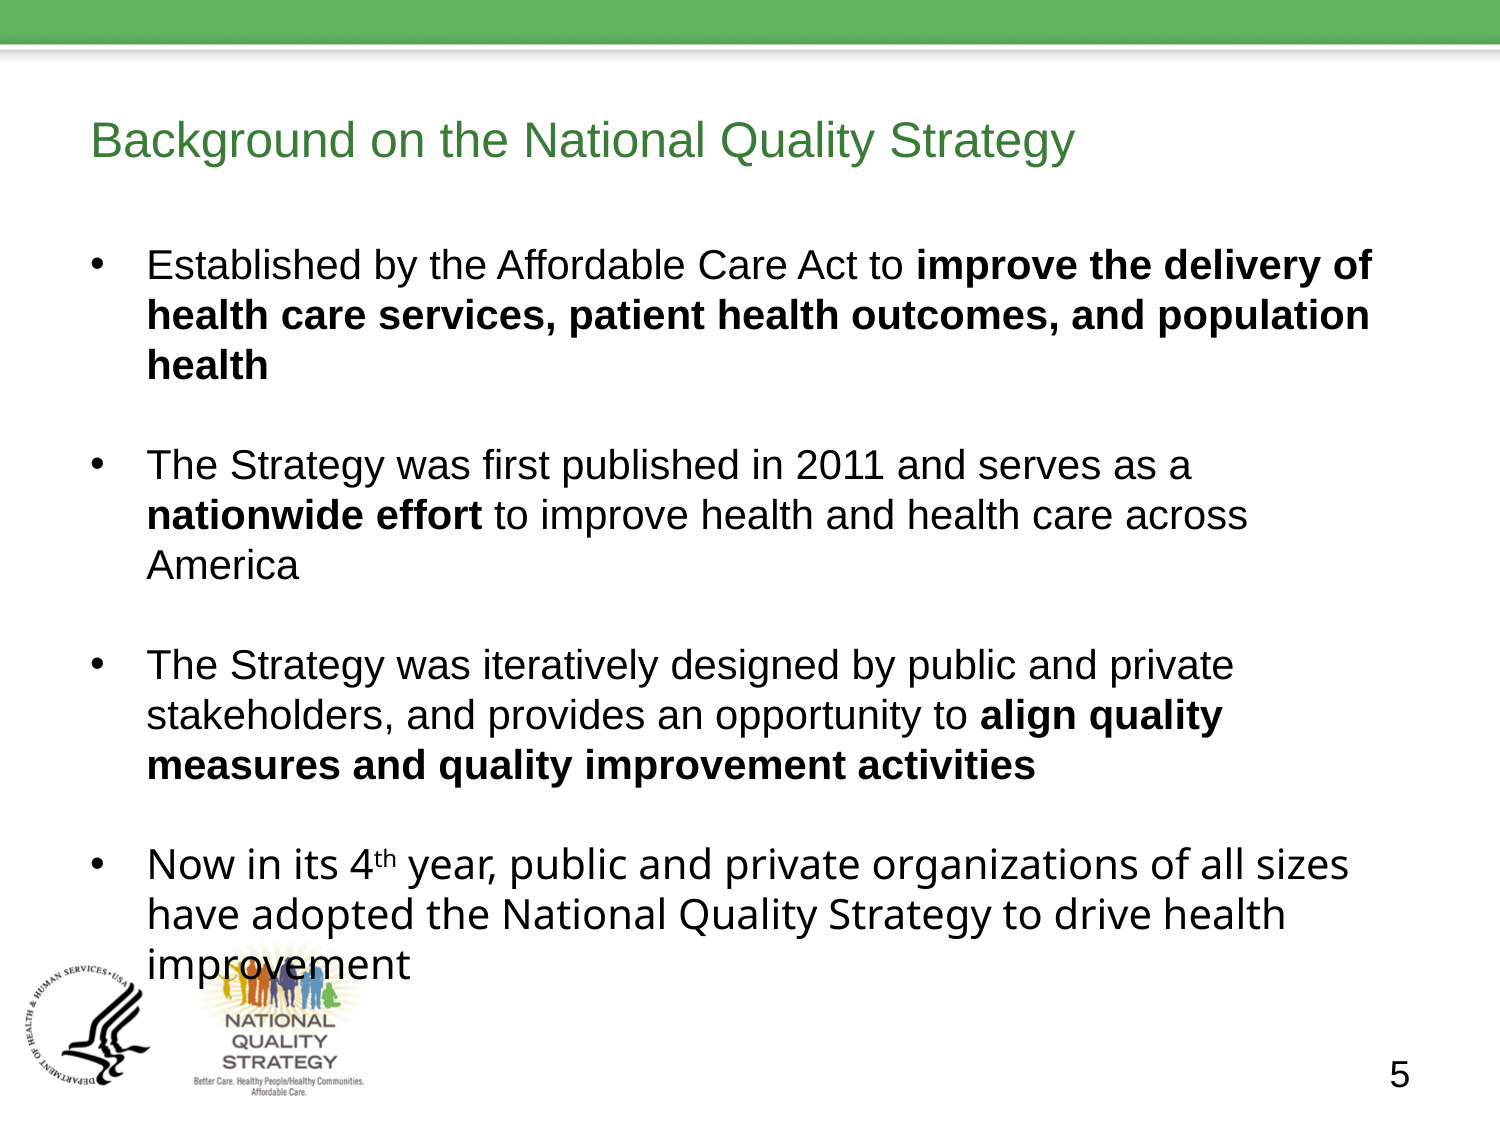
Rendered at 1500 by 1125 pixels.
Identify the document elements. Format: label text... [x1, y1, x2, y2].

slide_number 5 [1074, 1042, 1425, 1103]
picture [0, 0, 1500, 104]
picture [23, 940, 365, 1101]
title Background on the National Quality Strategy [75, 83, 1425, 192]
list Established by the Affordable Care Act to improve the delivery of health care services, patient health outcomes, and population health The Strategy was first published in 2011 and serves as a nationwide effort to improve health and health care across America The Strategy was iteratively designed by public and private stakeholders, and provides an opportunity to align quality measures and quality improvement activities Now in its 4th year, public and private organizations of all sizes have adopted the National Quality Strategy to drive health improvement [75, 230, 1425, 922]
